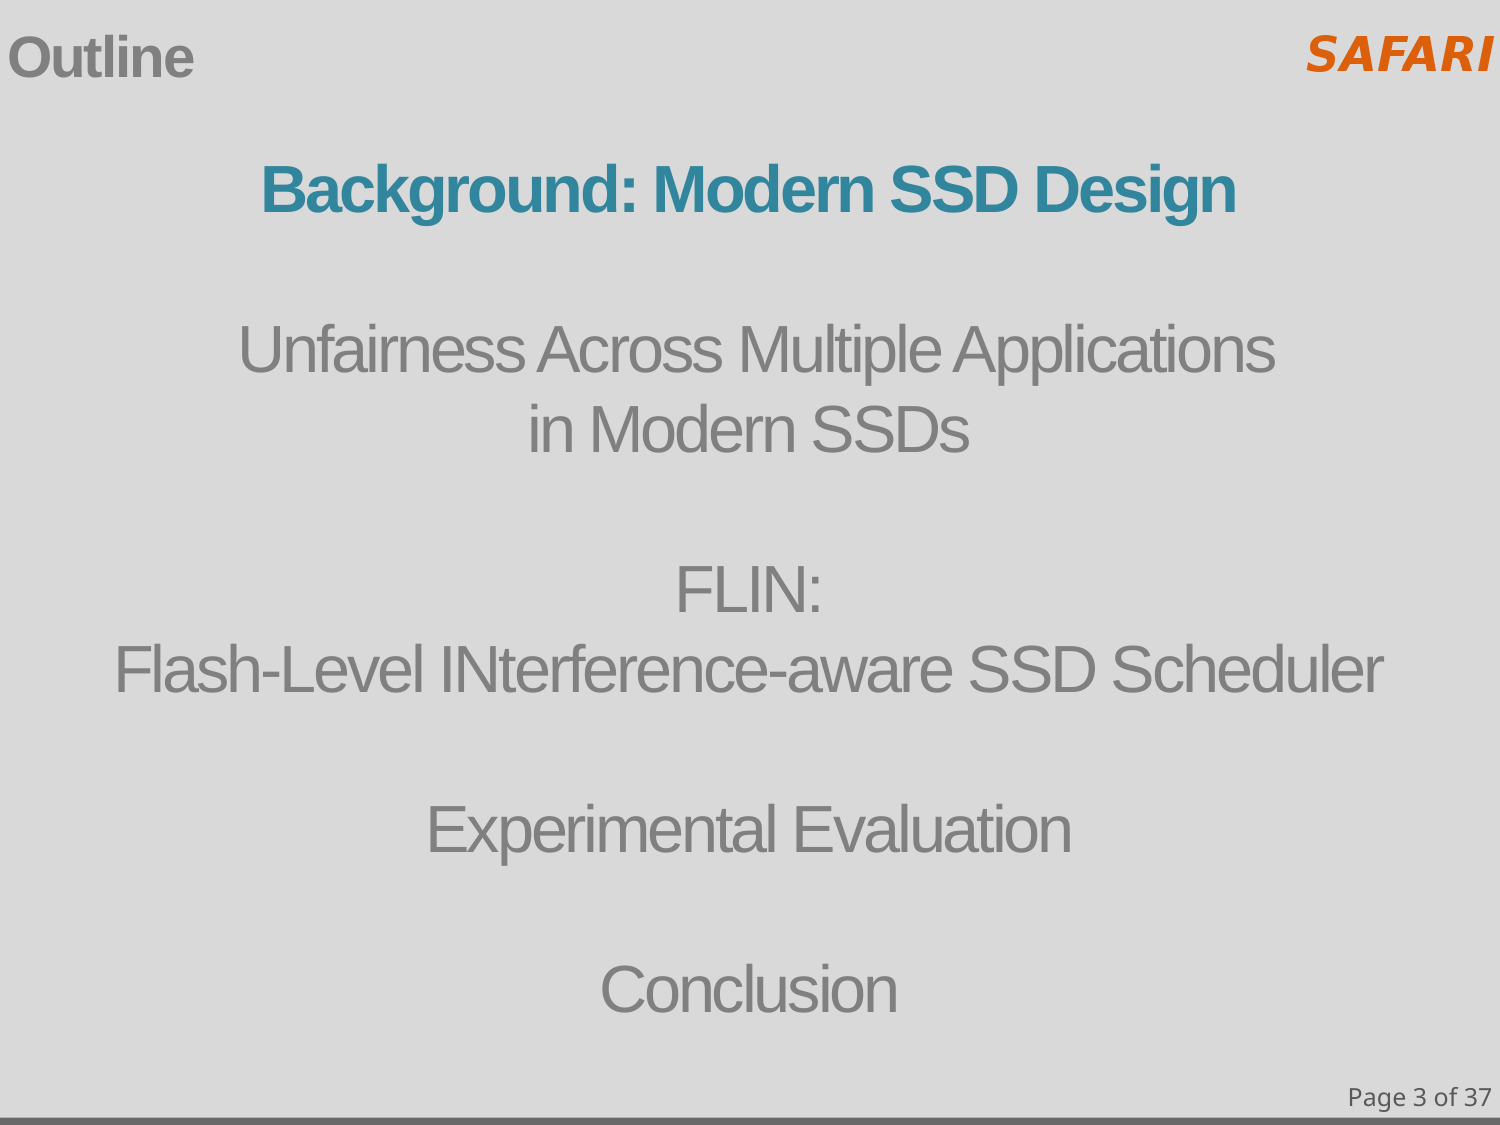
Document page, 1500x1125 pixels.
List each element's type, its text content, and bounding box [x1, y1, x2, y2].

title Background: Modern SSD Design Unfairness Across Multiple Applications in Modern SSDs FLIN: Flash-Level INterference-aware SSD Scheduler Experimental Evaluation Conclusion [0, 151, 1500, 1027]
slide_number Page 3 of 37 [1275, 1079, 1500, 1118]
picture [1305, 26, 1500, 83]
text_box Outline [0, 22, 1300, 93]
